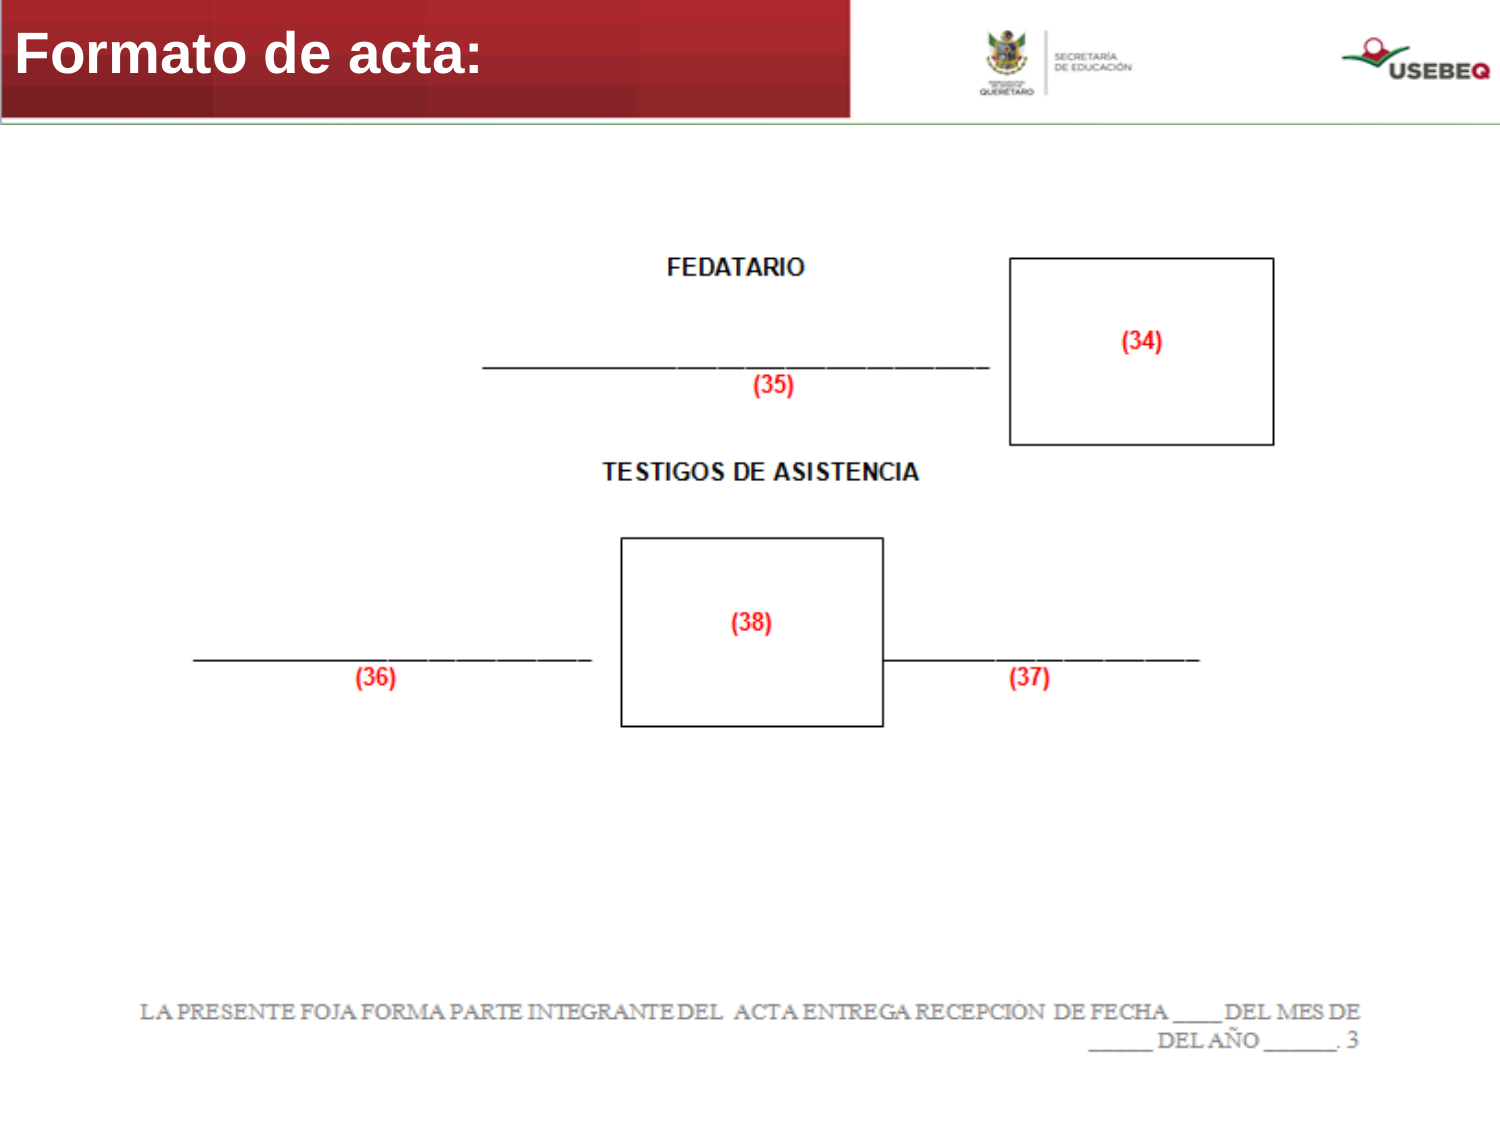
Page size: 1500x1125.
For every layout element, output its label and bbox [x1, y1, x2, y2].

picture [87, 218, 1426, 1106]
picture [0, 0, 1500, 125]
